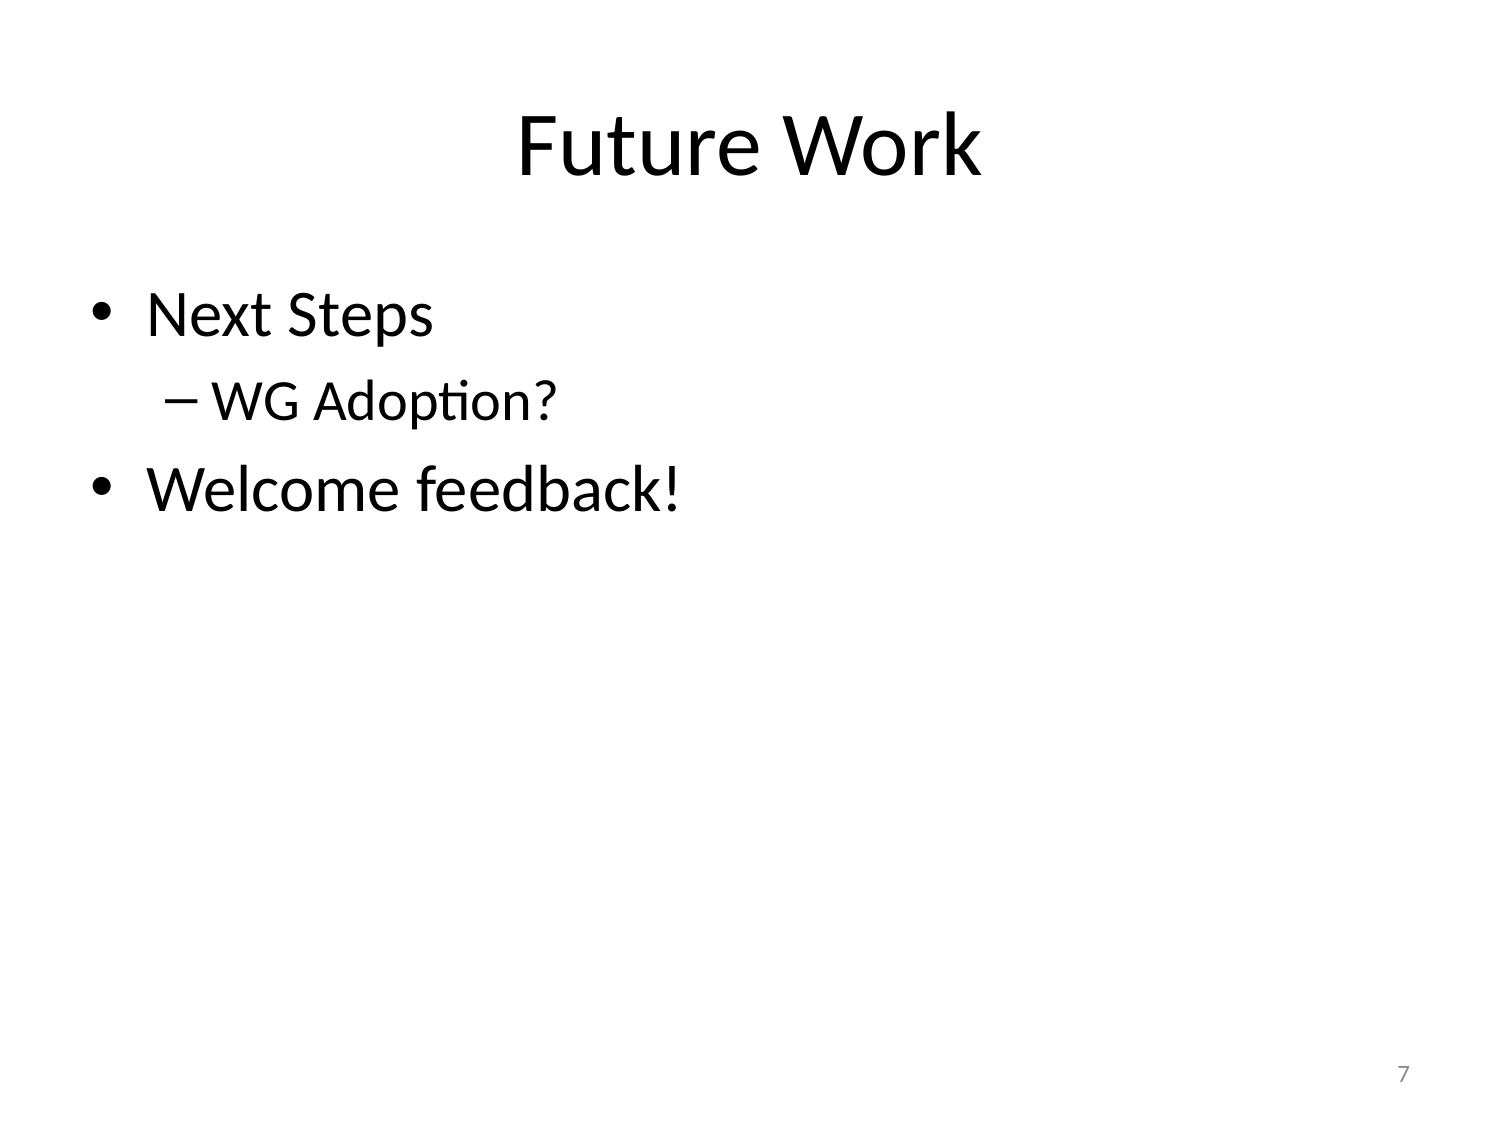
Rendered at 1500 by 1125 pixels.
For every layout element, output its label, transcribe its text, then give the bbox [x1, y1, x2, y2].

list Next Steps WG Adoption? Welcome feedback! [75, 262, 1425, 1005]
title Future Work [75, 45, 1425, 233]
slide_number 7 [1074, 1042, 1425, 1103]
